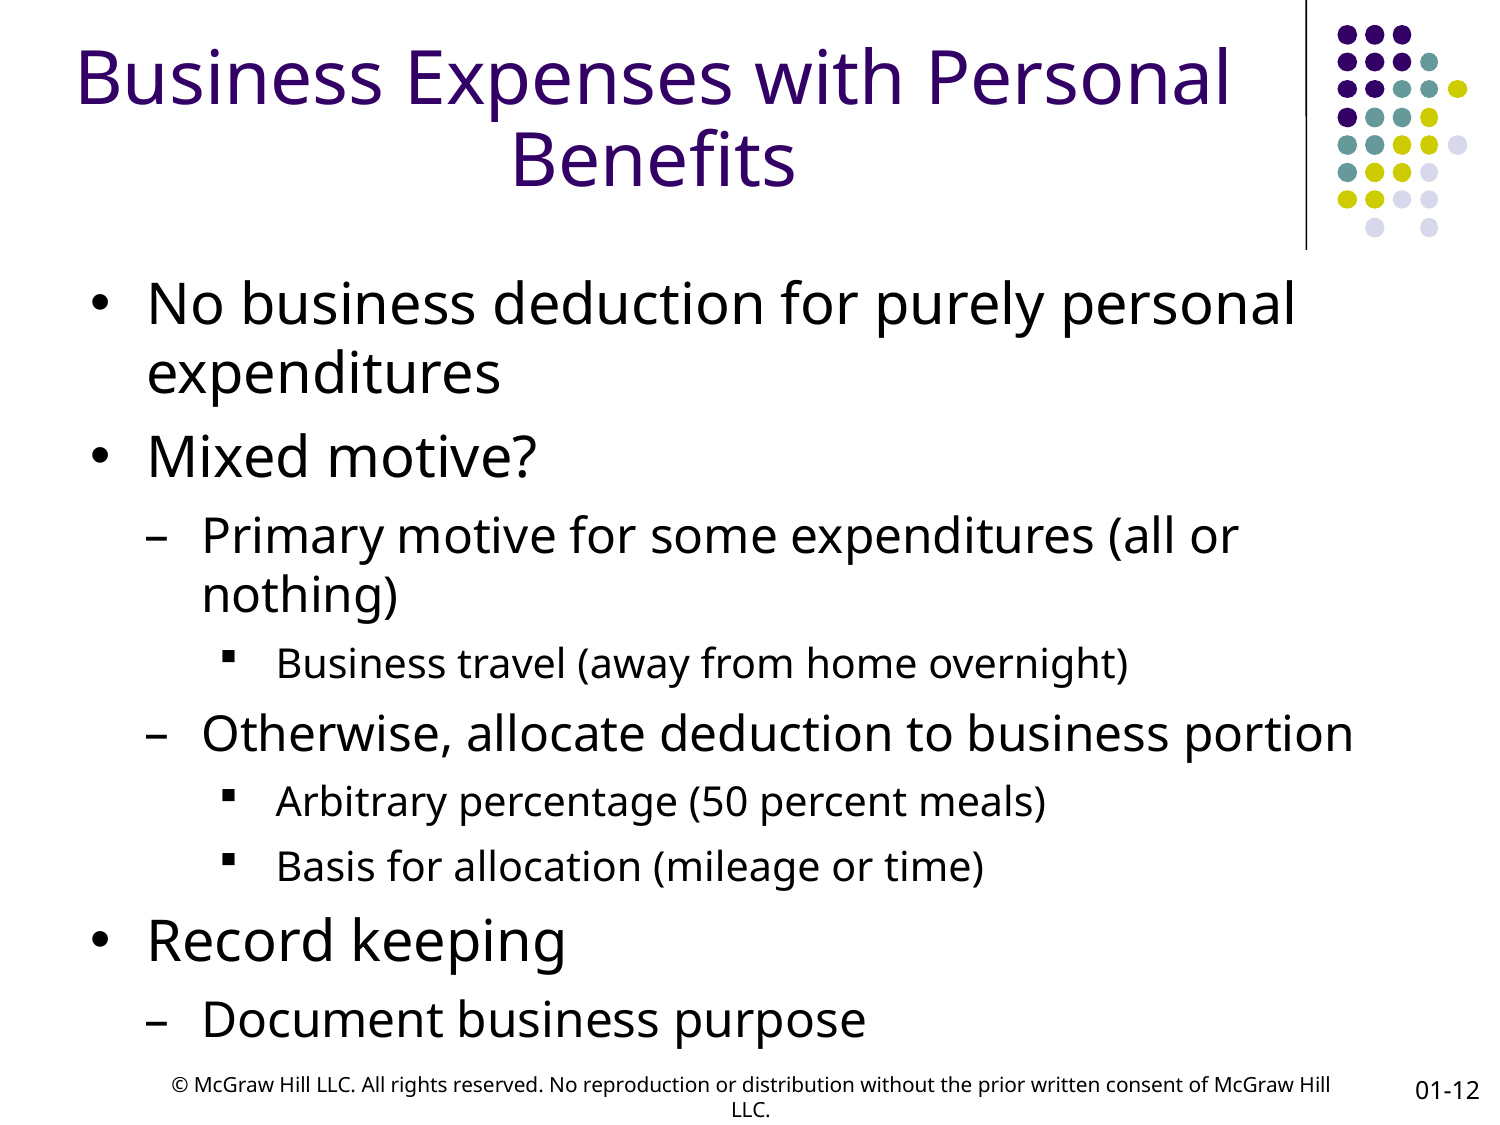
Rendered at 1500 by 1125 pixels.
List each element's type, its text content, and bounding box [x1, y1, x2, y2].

list No business deduction for purely personal expenditures Mixed motive? Primary motive for some expenditures (all or nothing) Business travel (away from home overnight) Otherwise, allocate deduction to business portion Arbitrary percentage (50 percent meals) Basis for allocation (mileage or time) Record keeping Document business purpose [75, 259, 1425, 1062]
title Business Expenses with Personal Benefits [32, 8, 1275, 234]
slide_number 01-12 [1345, 1061, 1496, 1122]
